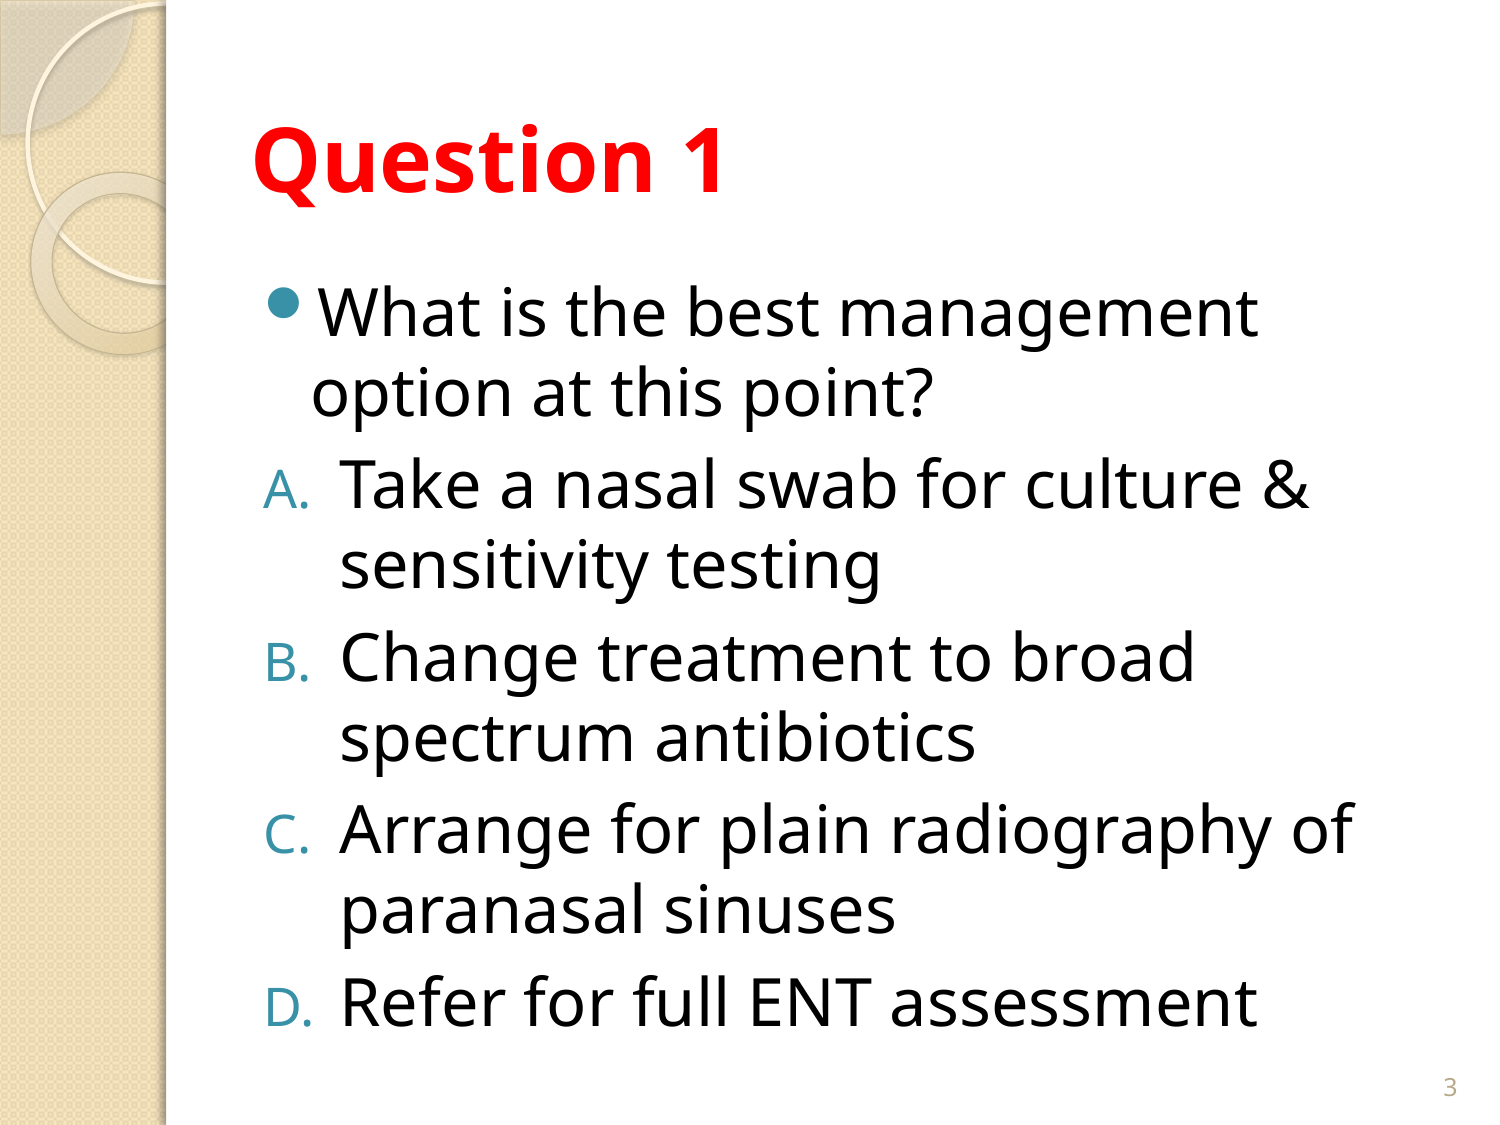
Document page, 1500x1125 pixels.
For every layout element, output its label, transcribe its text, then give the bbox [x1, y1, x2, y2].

title Question 1 [235, 62, 1466, 250]
slide_number 3 [1413, 1034, 1488, 1113]
list What is the best management option at this point? Take a nasal swab for culture & sensitivity testing Change treatment to broad spectrum antibiotics Arrange for plain radiography of paranasal sinuses Refer for full ENT assessment [235, 262, 1450, 1050]
